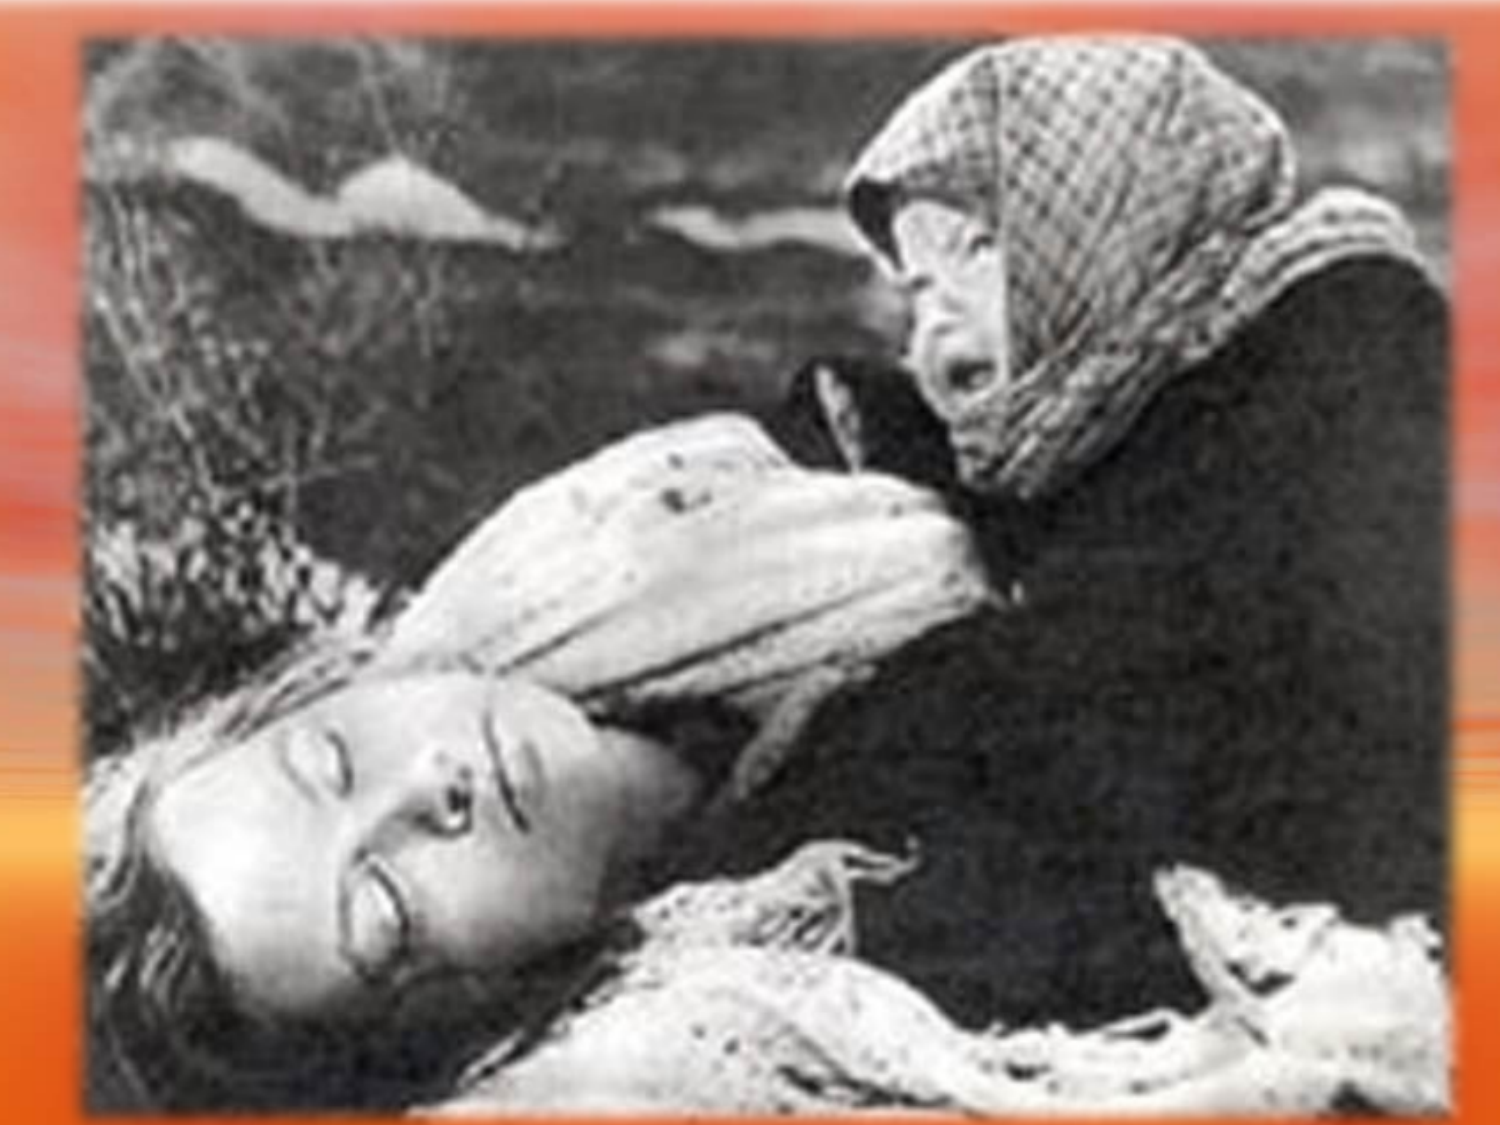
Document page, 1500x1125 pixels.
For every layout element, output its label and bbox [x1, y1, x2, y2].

list [64, 18, 1471, 1125]
picture [0, 0, 1500, 1125]
